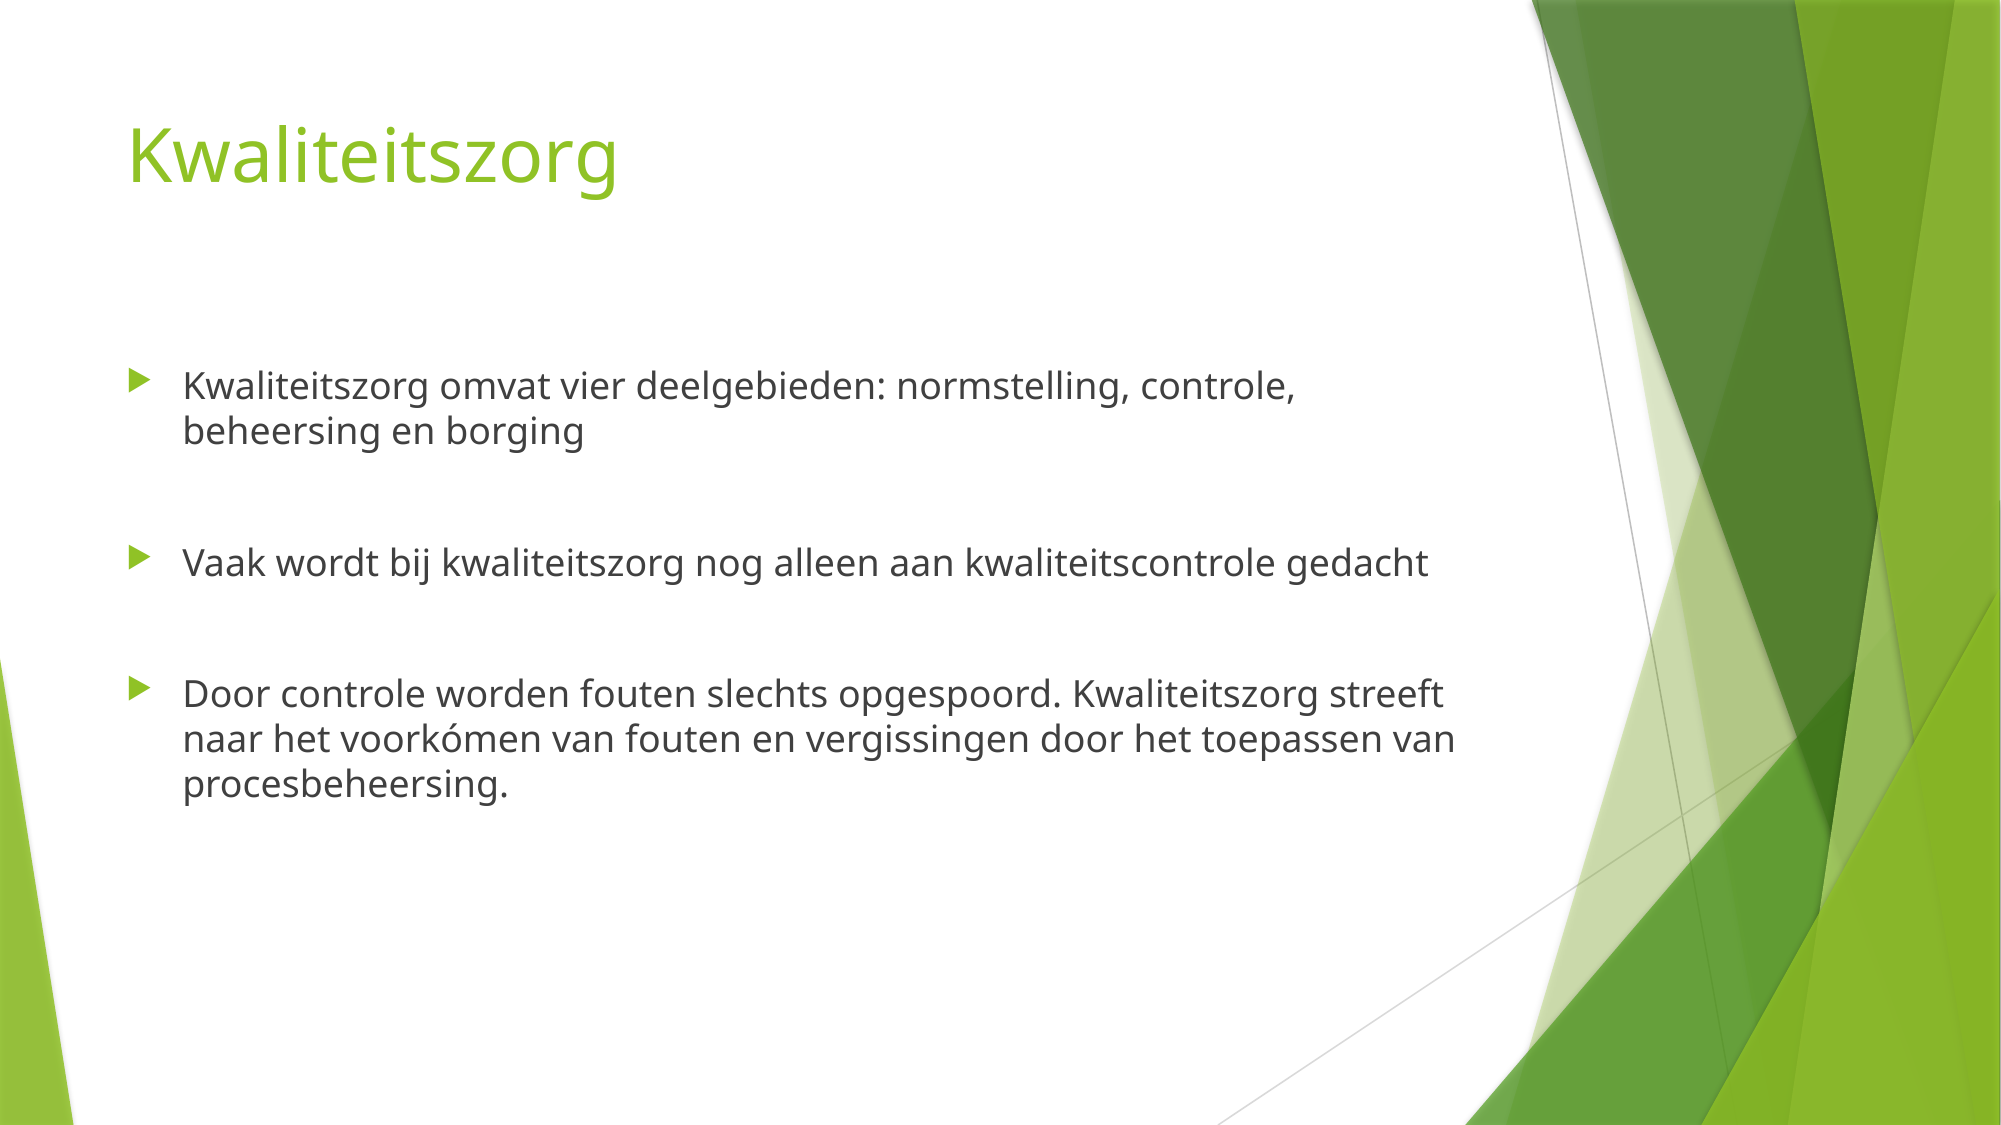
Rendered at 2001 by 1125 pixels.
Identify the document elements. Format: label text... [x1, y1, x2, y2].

title Kwaliteitszorg [111, 99, 1522, 317]
list Kwaliteitszorg omvat vier deelgebieden: normstelling, controle, beheersing en borging Vaak wordt bij kwaliteitszorg nog alleen aan kwaliteitscontrole gedacht Door controle worden fouten slechts opgespoord. Kwaliteitszorg streeft naar het voorkómen van fouten en vergissingen door het toepassen van procesbeheersing. [111, 354, 1522, 992]
